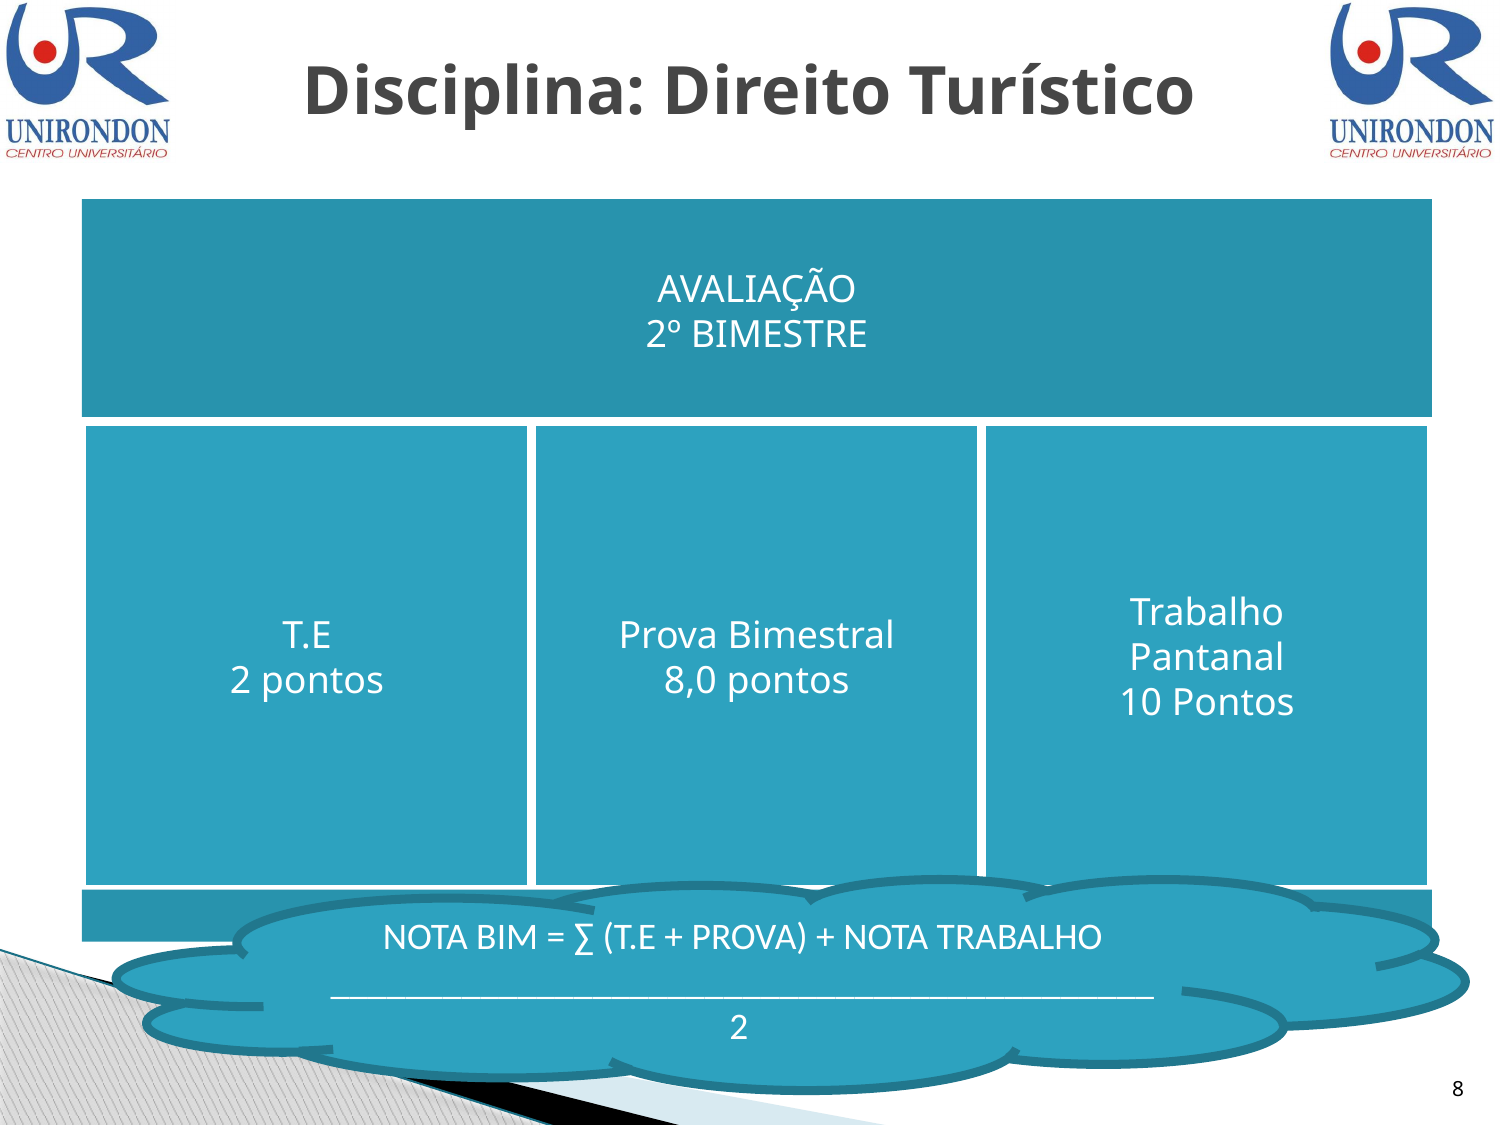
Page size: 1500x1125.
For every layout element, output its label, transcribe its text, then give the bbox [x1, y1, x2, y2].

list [81, 198, 1433, 942]
picture [1323, 0, 1500, 164]
text_box Disciplina: Direito Turístico [181, 35, 1318, 141]
slide_number 8 [1418, 1051, 1479, 1112]
text_box NOTA BIM = ∑ (T.E + PROVA) + NOTA TRABALHO ____________________________________________ 2 [111, 953, 1470, 1096]
picture [0, 0, 176, 164]
